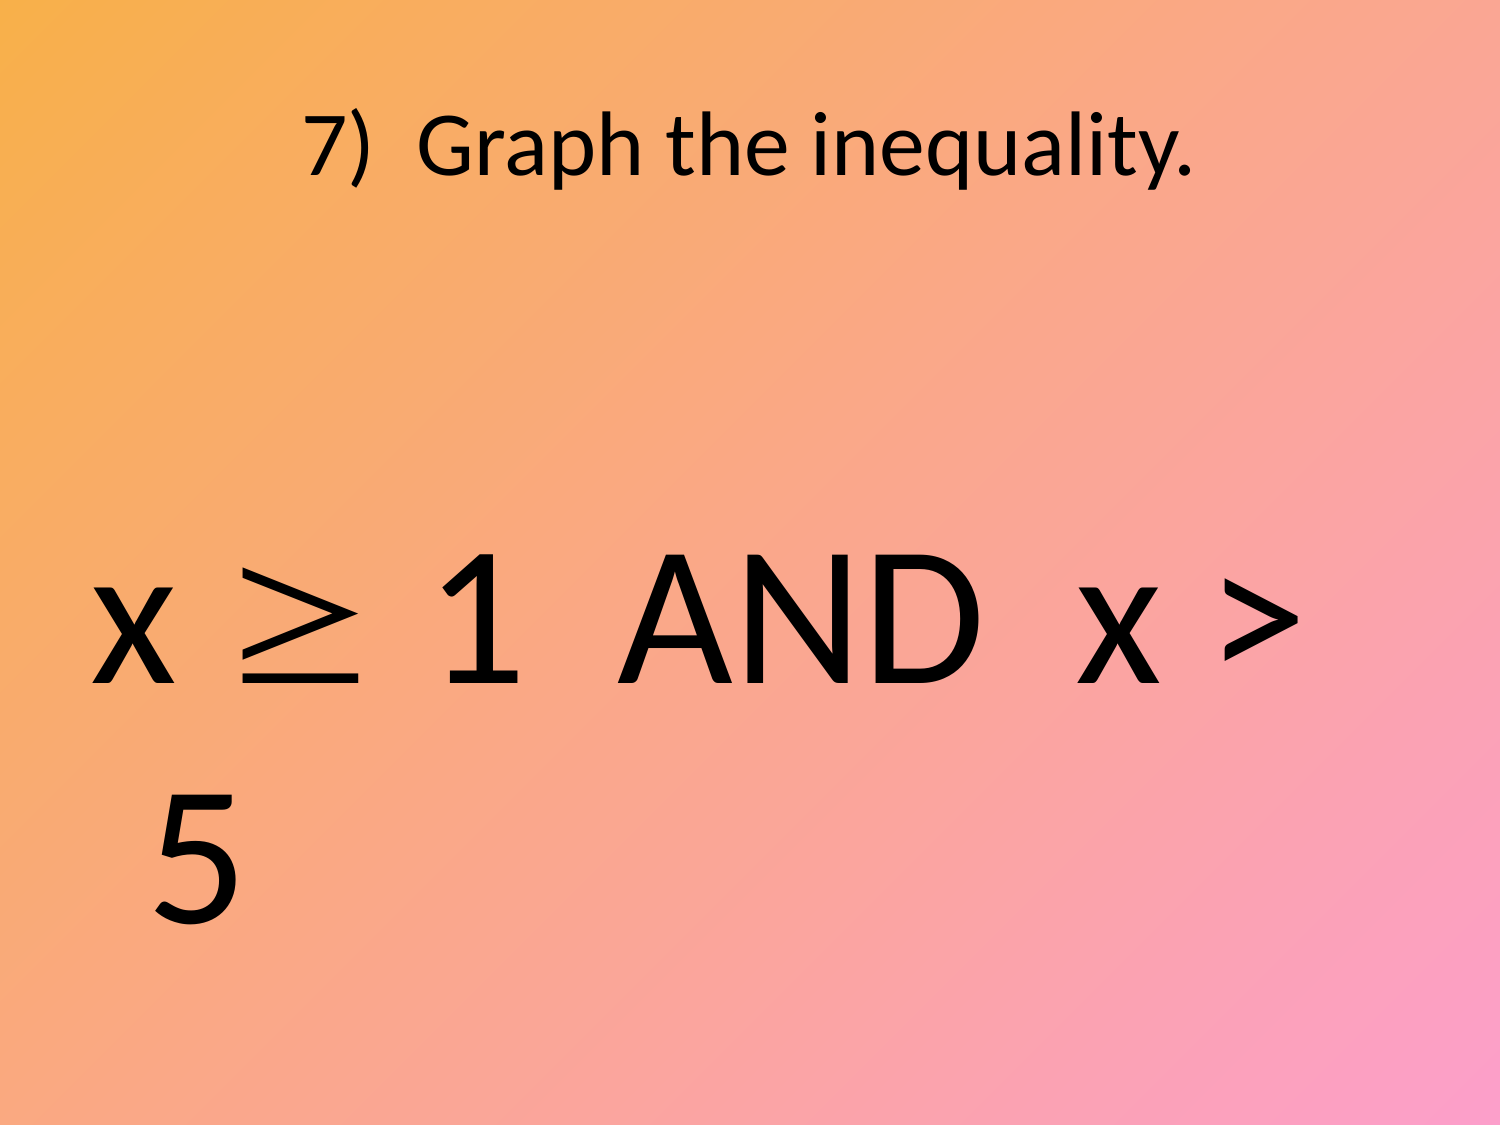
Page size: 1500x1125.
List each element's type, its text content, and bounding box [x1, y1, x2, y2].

list x  1 AND x > 5 [74, 262, 1426, 1006]
title 7) Graph the inequality. [74, 44, 1426, 233]
